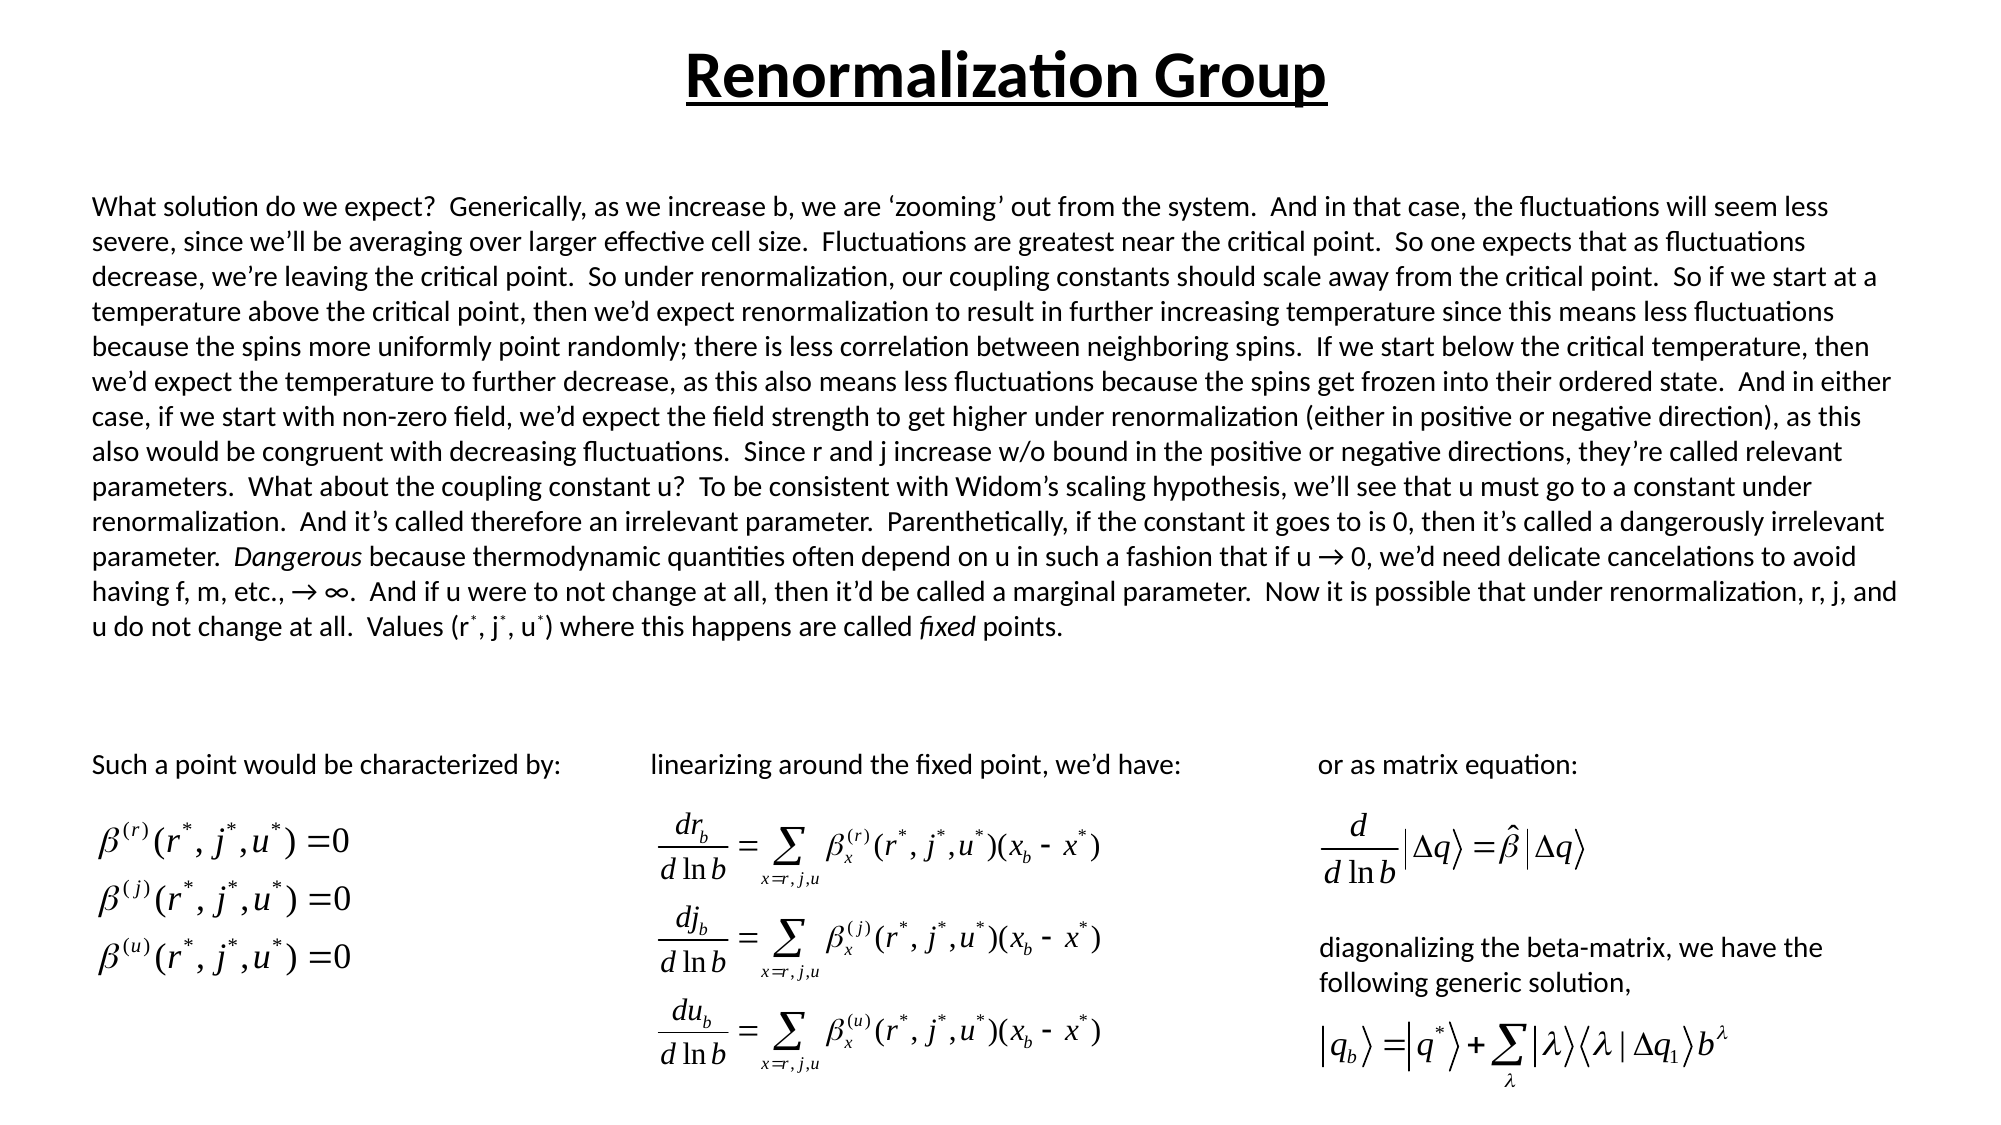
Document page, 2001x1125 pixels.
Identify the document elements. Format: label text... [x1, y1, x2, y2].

text_box What solution do we expect? Generically, as we increase b, we are ‘zooming’ out from the system. And in that case, the fluctuations will seem less severe, since we’ll be averaging over larger effective cell size. Fluctuations are greatest near the critical point. So one expects that as fluctuations decrease, we’re leaving the critical point. So under renormalization, our coupling constants should scale away from the critical point. So if we start at a temperature above the critical point, then we’d expect renormalization to result in further increasing temperature since this means less fluctuations because the spins more uniformly point randomly; there is less correlation between neighboring spins. If we start below the critical temperature, then we’d expect the temperature to further decrease, as this also means less fluctuations because the spins get frozen into their ordered state. And in either case, if we start with non-zero field, we’d expect the field strength to get higher under renormalization (either in positive or negative direction), as this also would be congruent with decreasing fluctuations. Since r and j increase w/o bound in the positive or negative directions, they’re called relevant parameters. What about the coupling constant u? To be consistent with Widom’s scaling hypothesis, we’ll see that u must go to a constant under renormalization. And it’s called therefore an irrelevant parameter. Parenthetically, if the constant it goes to is 0, then it’s called a dangerously irrelevant parameter. Dangerous because thermodynamic quantities often depend on u in such a fashion that if u → 0, we’d need delicate cancelations to avoid having f, m, etc., → ∞. And if u were to not change at all, then it’d be called a marginal parameter. Now it is possible that under renormalization, r, j, and u do not change at all. Values (r*, j*, u*) where this happens are called fixed points. [77, 180, 1915, 650]
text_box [1315, 805, 1590, 893]
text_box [1315, 1015, 1737, 1096]
text_box Renormalization Group [671, 23, 1344, 118]
text_box linearizing around the fixed point, we’d have: [635, 738, 1212, 788]
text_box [653, 805, 1107, 1080]
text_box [91, 812, 358, 986]
text_box diagonalizing the beta-matrix, we have the following generic solution, [1304, 920, 1899, 1006]
text_box or as matrix equation: [1303, 738, 1599, 788]
text_box Such a point would be characterized by: [77, 738, 605, 788]
